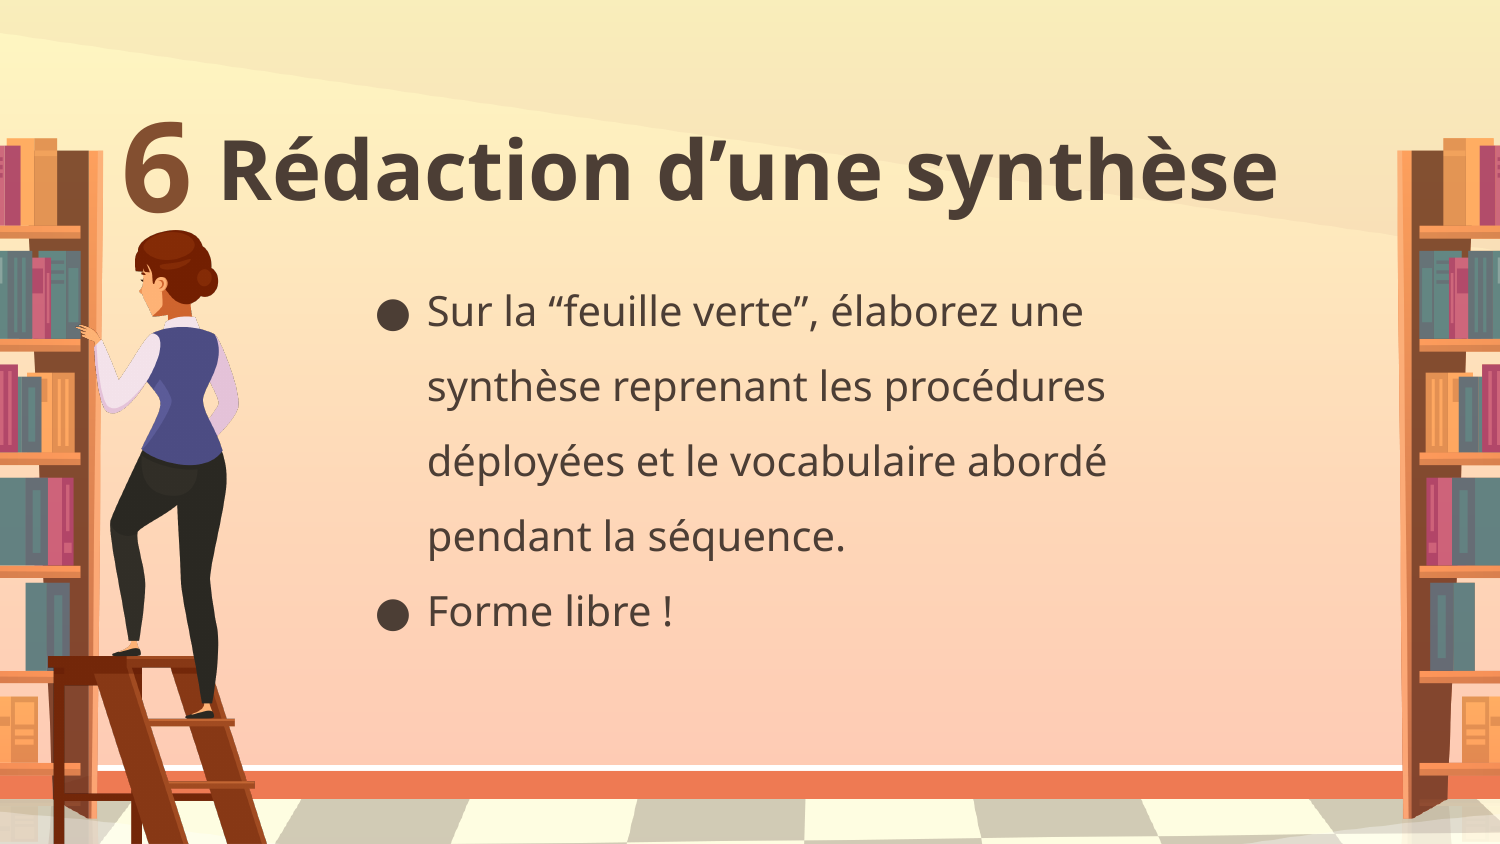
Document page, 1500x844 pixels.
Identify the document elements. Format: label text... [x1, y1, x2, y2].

title Rédaction d’une synthèse [202, 64, 1327, 289]
title 6 [63, 100, 251, 224]
subtitle Sur la “feuille verte”, élaborez une synthèse reprenant les procédures déployées et le vocabulaire abordé pendant la séquence. Forme libre ! [336, 244, 1275, 728]
picture [0, 0, 1500, 844]
